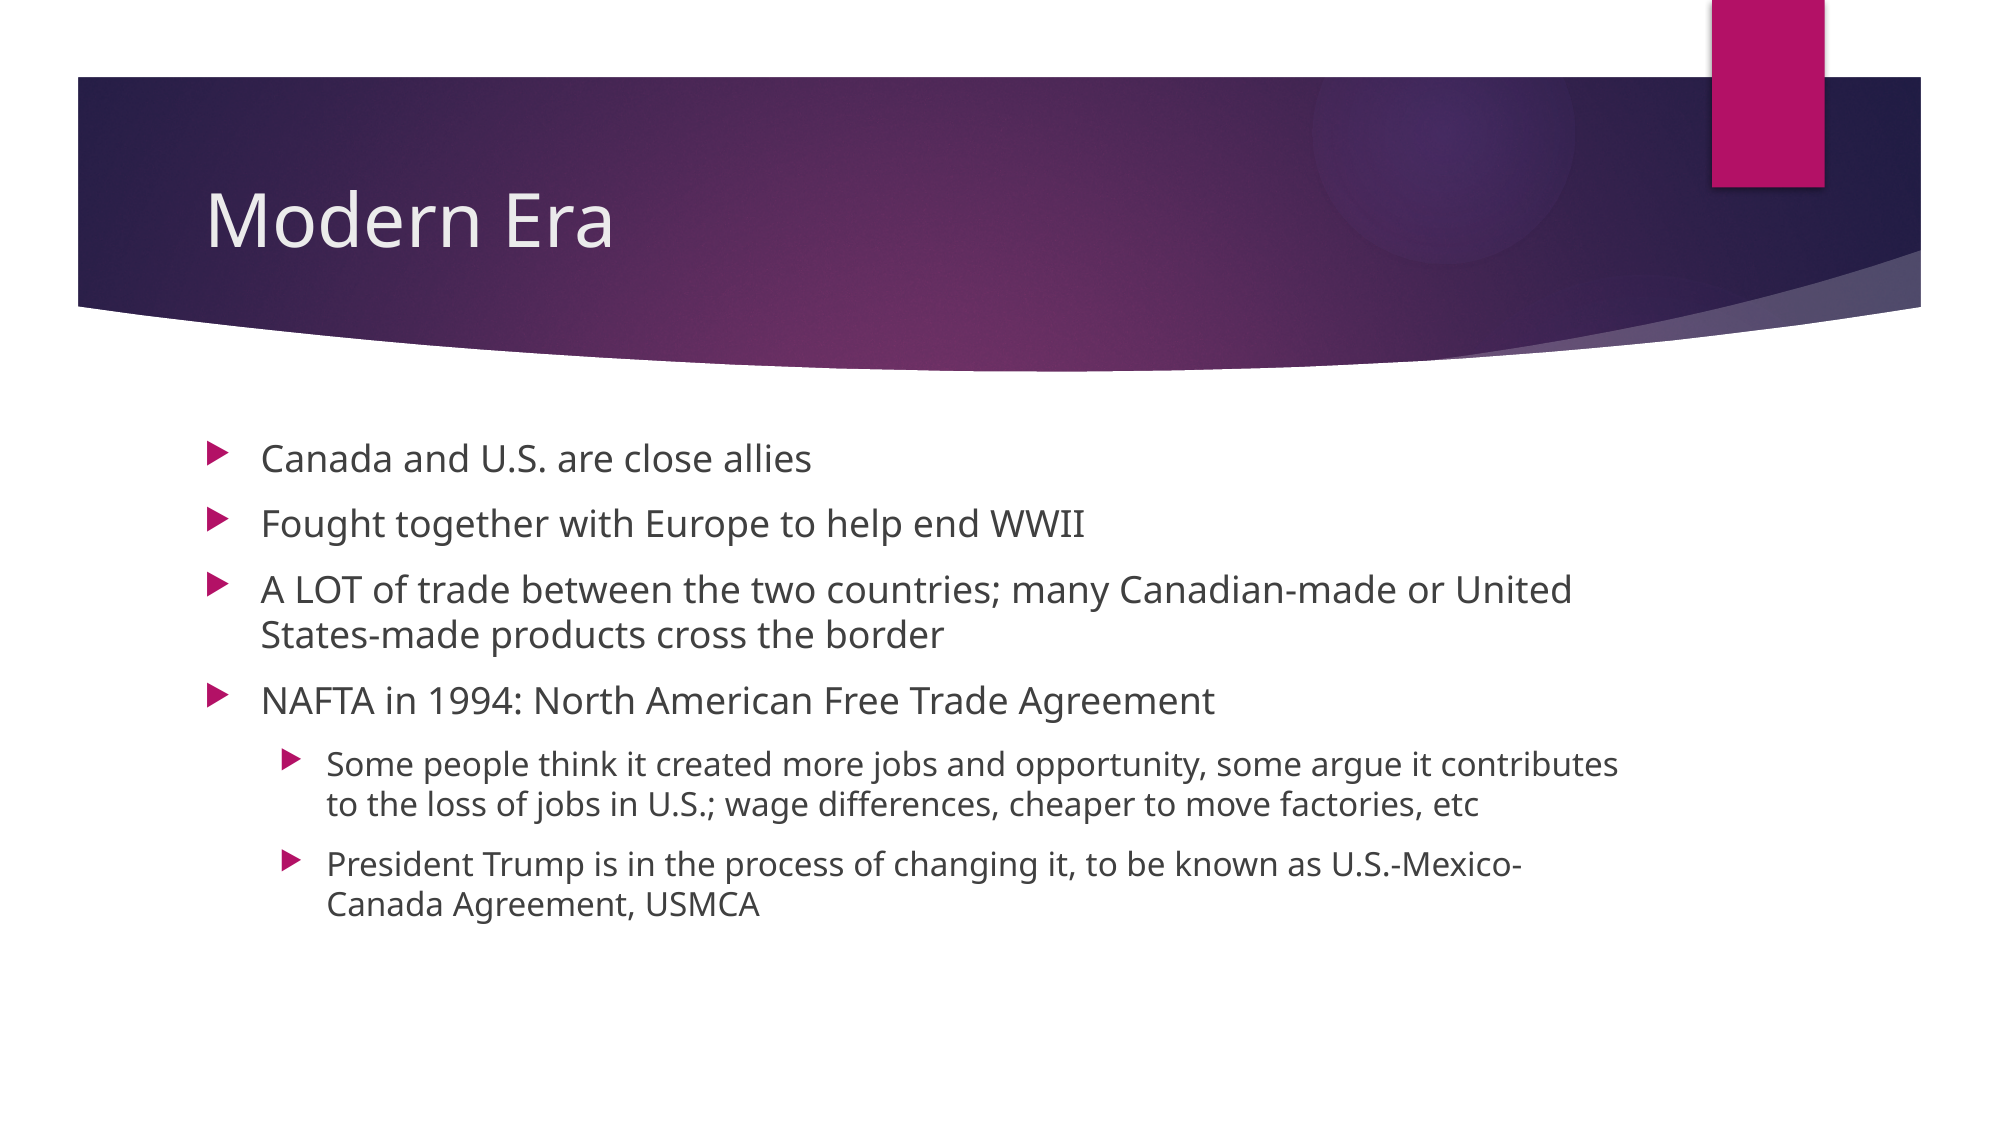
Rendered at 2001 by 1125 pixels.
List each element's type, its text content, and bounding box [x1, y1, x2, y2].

list Canada and U.S. are close allies Fought together with Europe to help end WWII A LOT of trade between the two countries; many Canadian-made or United States-made products cross the border NAFTA in 1994: North American Free Trade Agreement Some people think it created more jobs and opportunity, some argue it contributes to the loss of jobs in U.S.; wage differences, cheaper to move factories, etc President Trump is in the process of changing it, to be known as U.S.-Mexico-Canada Agreement, USMCA [189, 427, 1638, 988]
title Modern Era [189, 159, 1627, 276]
